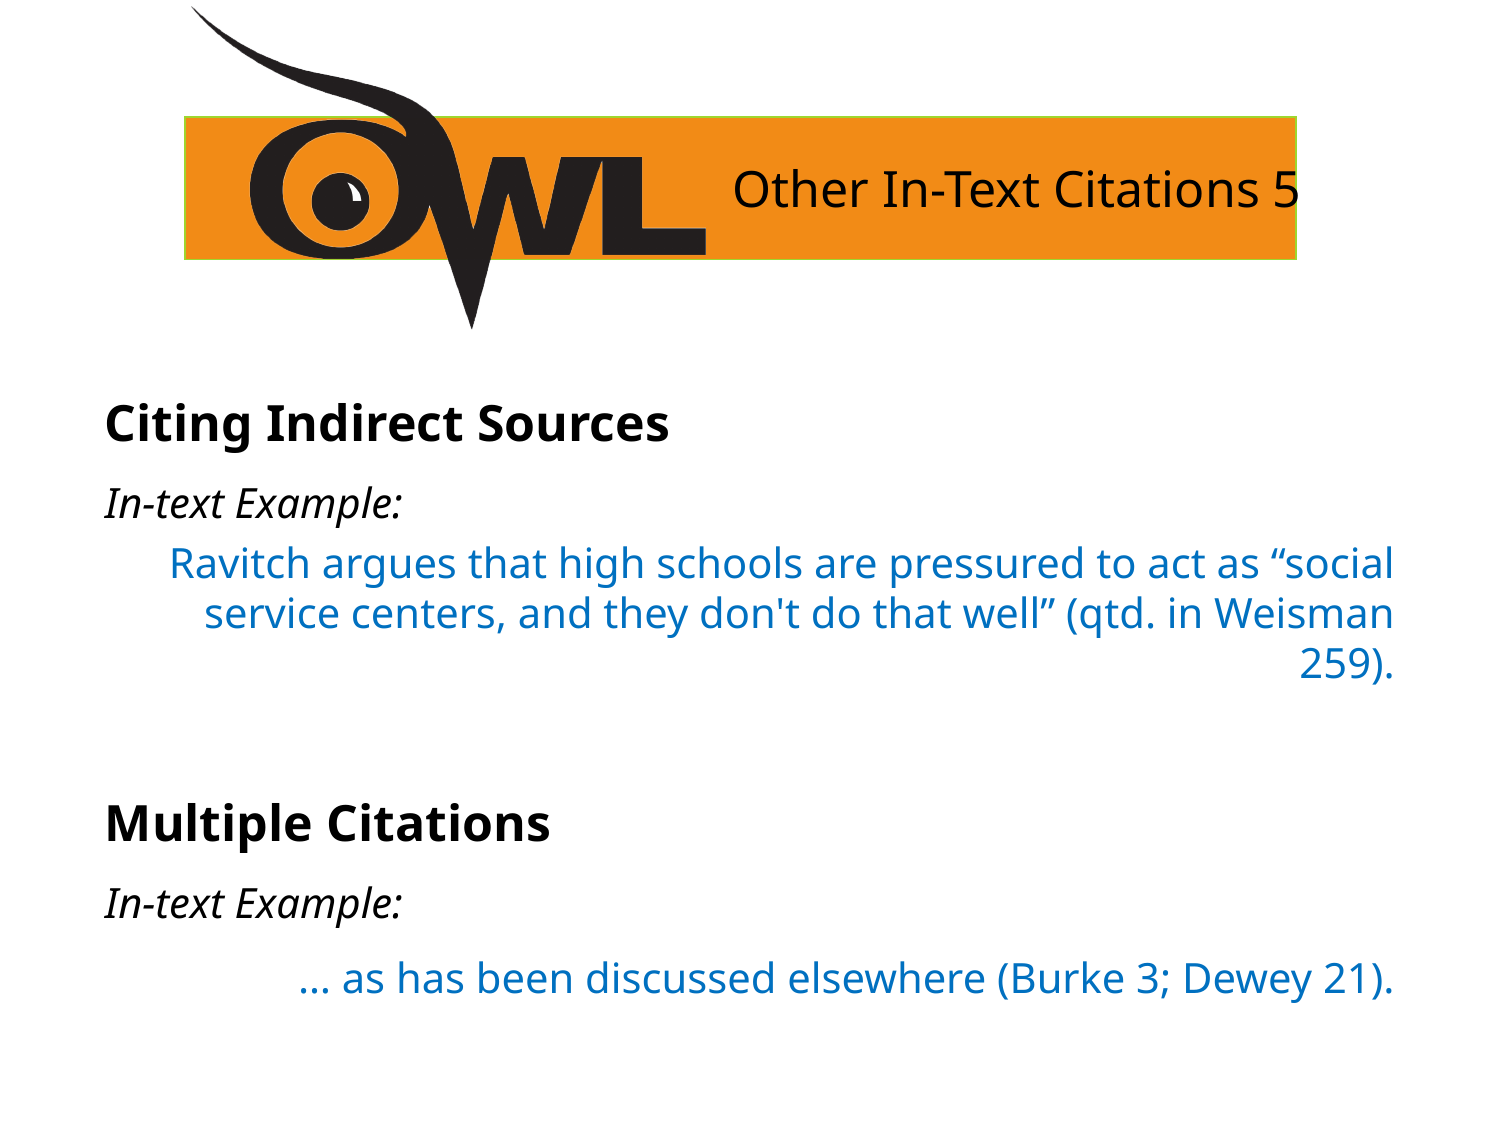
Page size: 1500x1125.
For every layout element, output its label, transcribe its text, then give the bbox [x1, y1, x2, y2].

text_box Citing Indirect Sources In-text Example: Ravitch argues that high schools are pressured to act as “social service centers, and they don't do that well” (qtd. in Weisman 259). Multiple Citations In-text Example: … as has been discussed elsewhere (Burke 3; Dewey 21). [89, 353, 1411, 965]
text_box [184, 0, 1360, 332]
